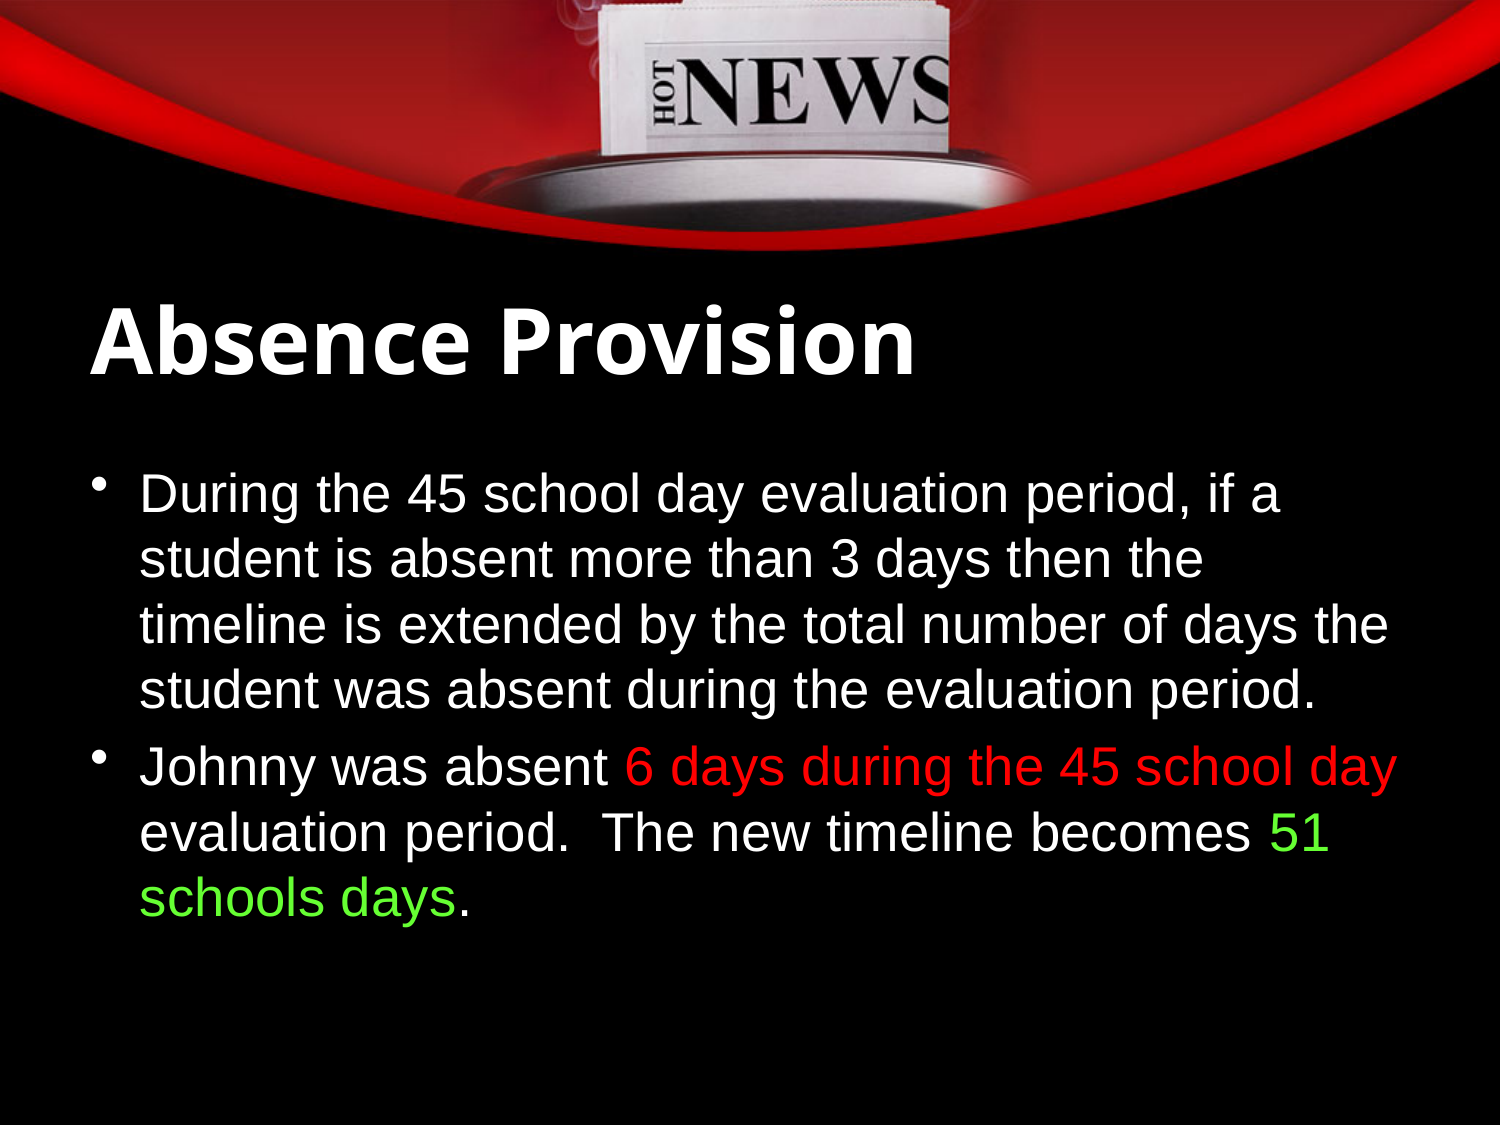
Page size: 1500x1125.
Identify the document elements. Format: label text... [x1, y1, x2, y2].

title Absence Provision [74, 262, 1426, 413]
list During the 45 school day evaluation period, if a student is absent more than 3 days then the timeline is extended by the total number of days the student was absent during the evaluation period. Johnny was absent 6 days during the 45 school day evaluation period. The new timeline becomes 51 schools days. [74, 449, 1426, 988]
picture [0, 0, 1500, 1125]
